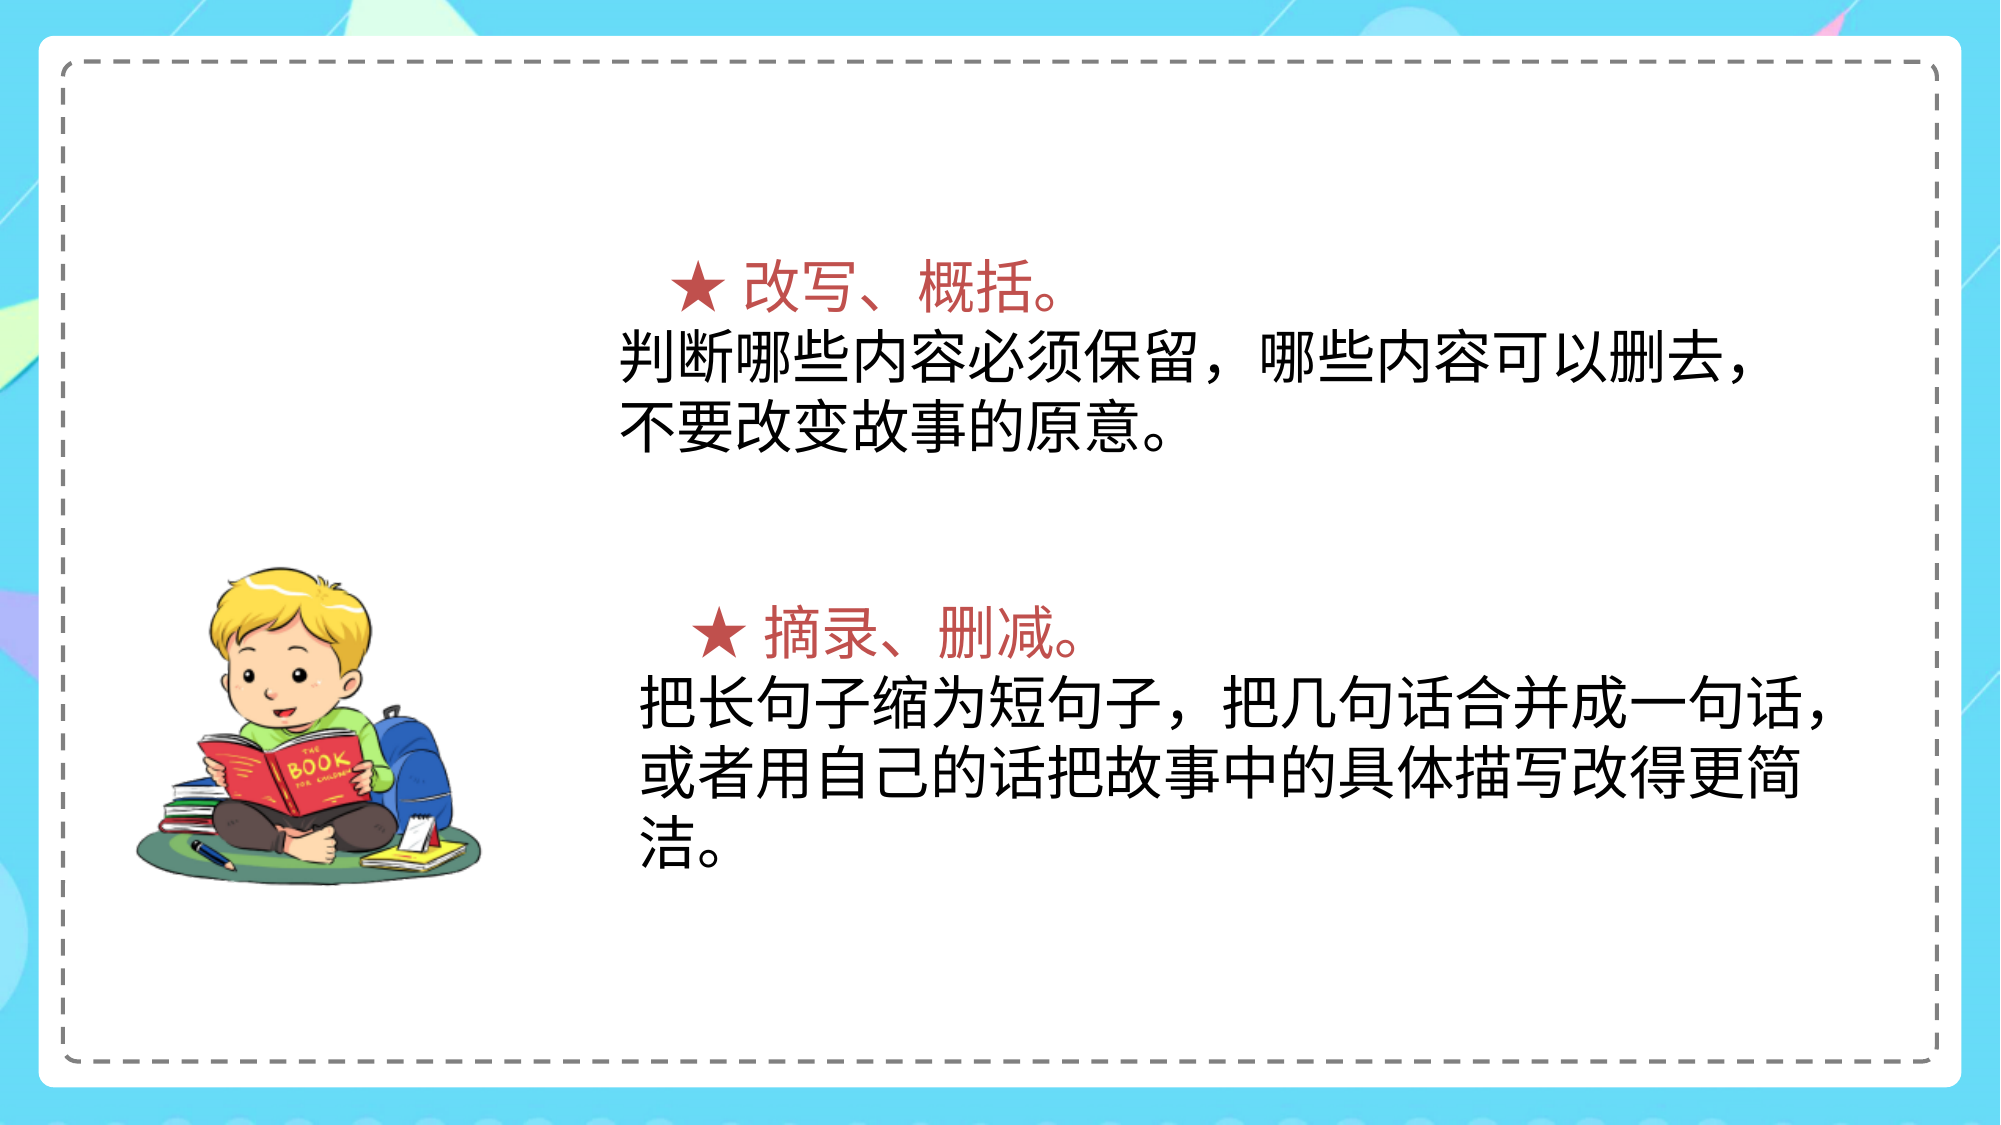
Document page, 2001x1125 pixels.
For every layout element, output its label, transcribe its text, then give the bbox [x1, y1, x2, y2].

text_box ★改写、概括。 判断哪些内容必须保留，哪些内容可以删去，不要改变故事的原意。 [598, 240, 1843, 471]
picture [0, 0, 2000, 1125]
text_box ★摘录、删减。 把长句子缩为短句子，把几句话合并成一句话，或者用自己的话把故事中的具体描写改得更简洁。 [619, 586, 1863, 887]
